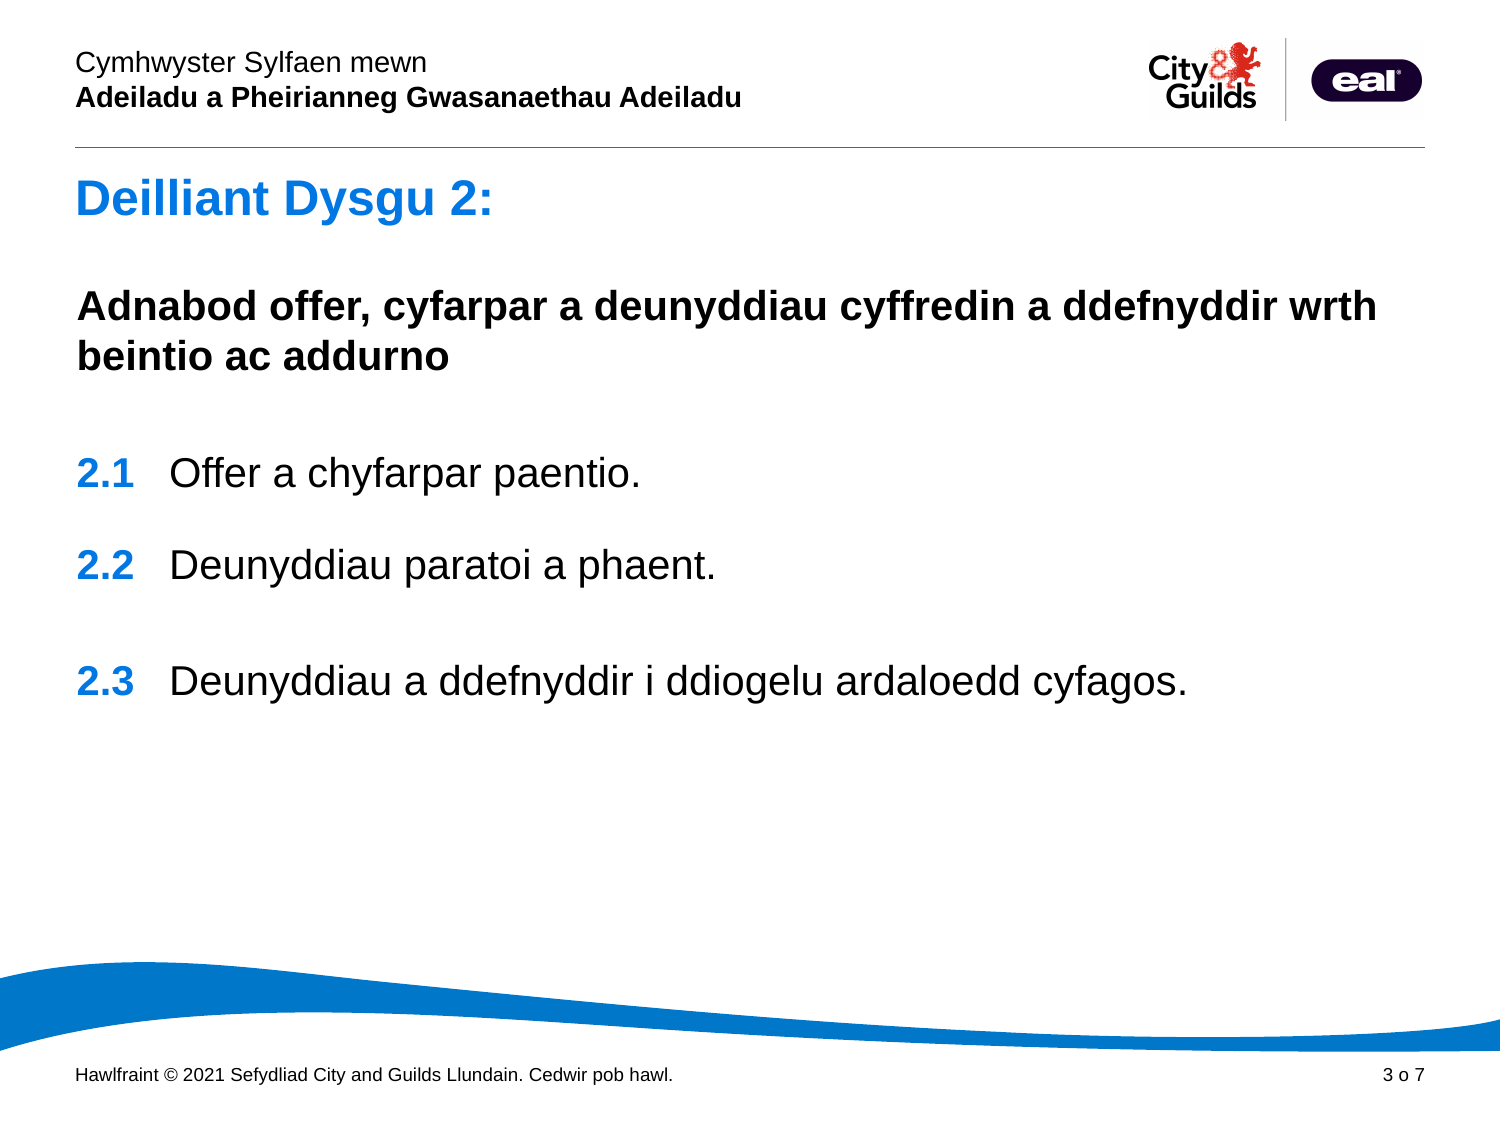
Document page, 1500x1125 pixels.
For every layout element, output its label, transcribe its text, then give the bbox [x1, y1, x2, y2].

title Deilliant Dysgu 2: [74, 165, 1426, 229]
list Adnabod offer, cyfarpar a deunyddiau cyffredin a ddefnyddir wrth beintio ac addurno 2.1 Offer a chyfarpar paentio. 2.2 Deunyddiau paratoi a phaent. 2.3 Deunyddiau a ddefnyddir i ddiogelu ardaloedd cyfagos. [76, 278, 1427, 946]
picture [1149, 38, 1422, 121]
